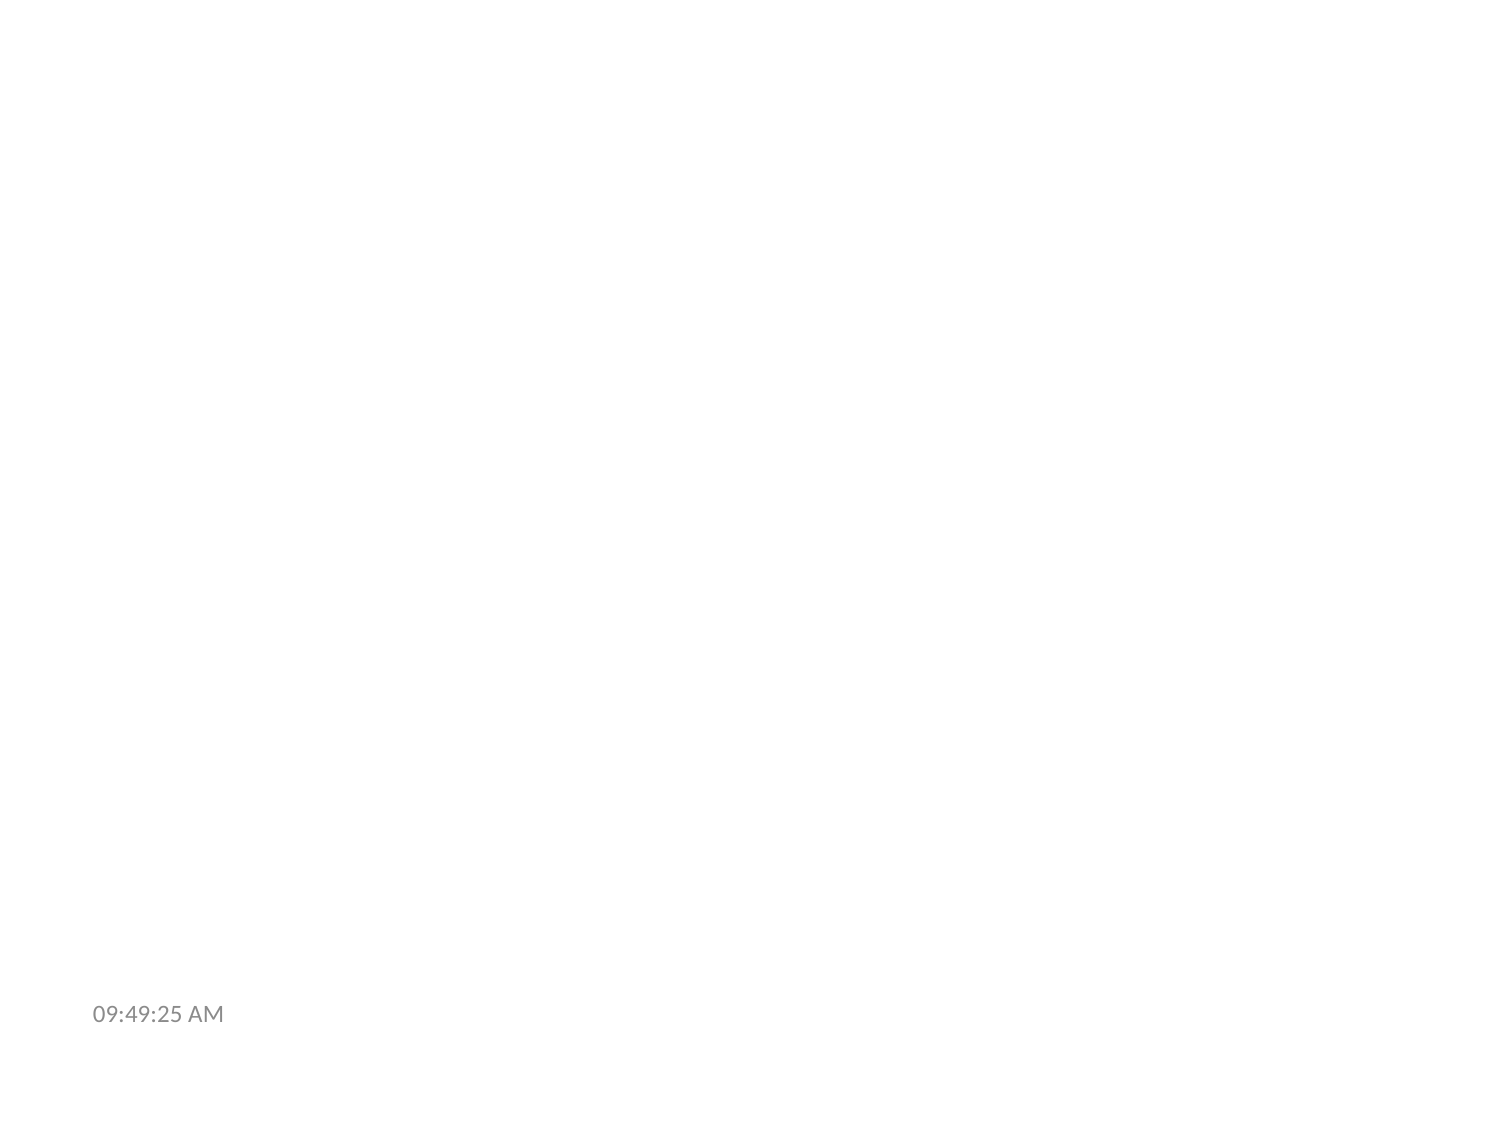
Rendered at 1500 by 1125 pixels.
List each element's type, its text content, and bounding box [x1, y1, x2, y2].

text_box 3:35:09 PM [77, 982, 428, 1043]
